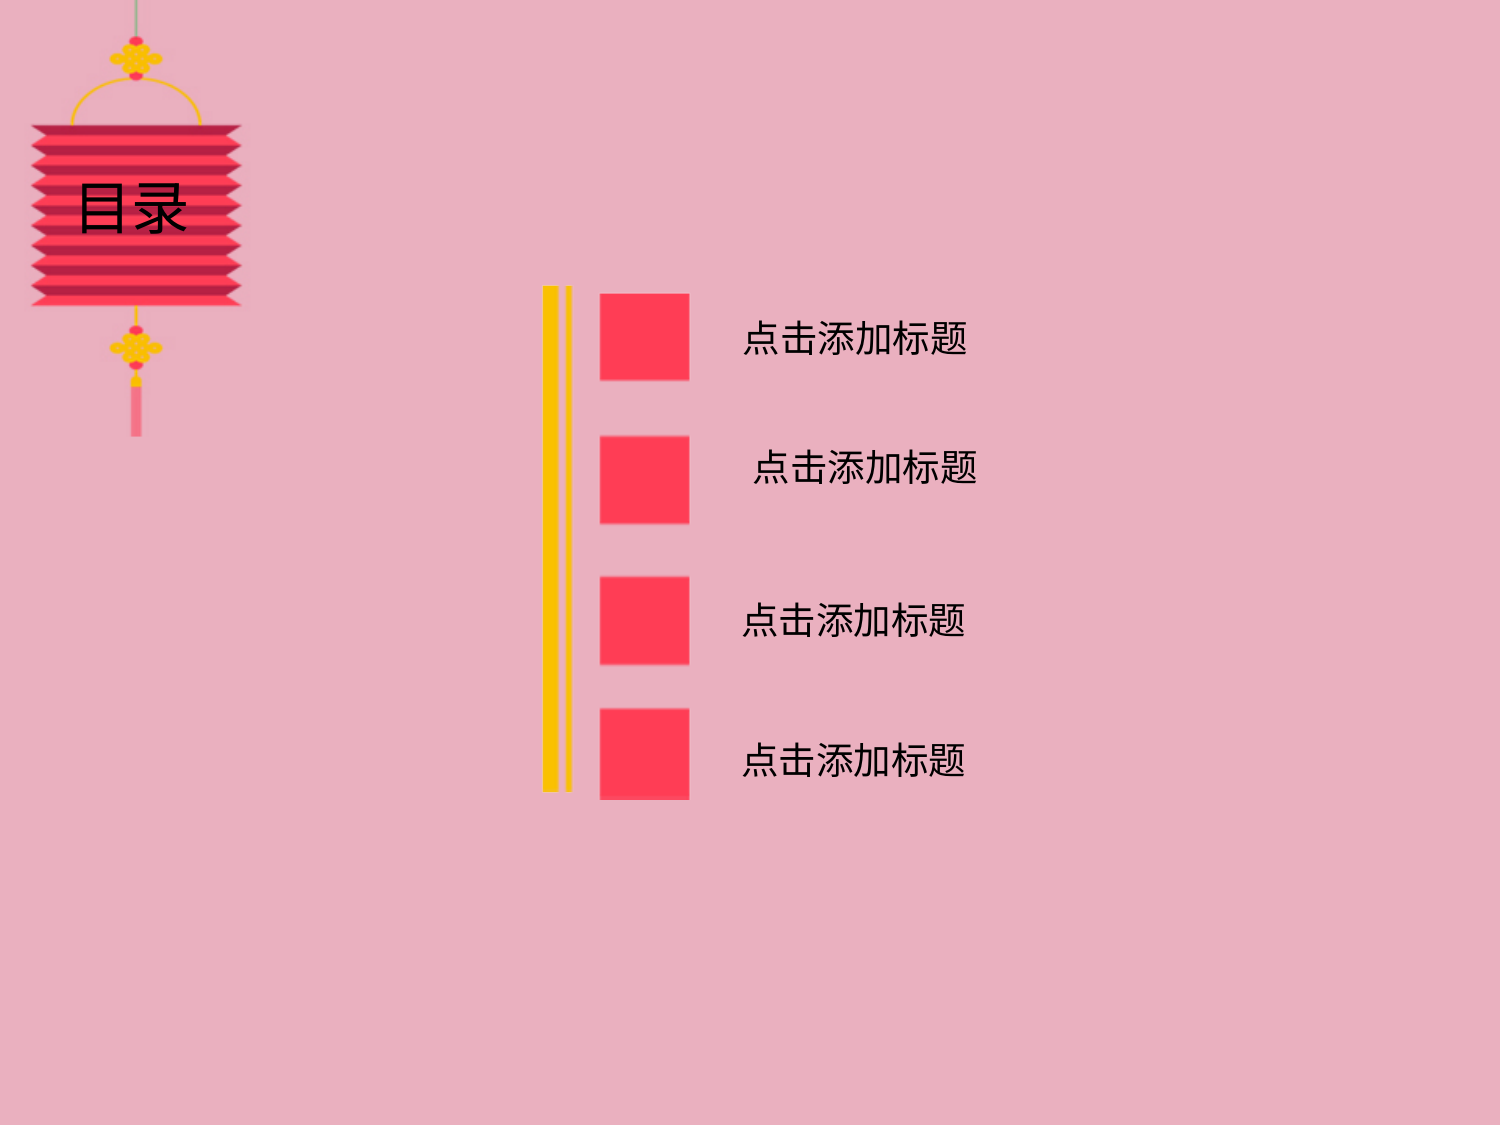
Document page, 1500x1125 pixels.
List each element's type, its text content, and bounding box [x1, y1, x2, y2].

text_box 点击添加标题 [726, 729, 1008, 790]
text_box 点击添加标题 [727, 308, 983, 368]
text_box 目录 [58, 164, 211, 249]
picture [0, 0, 1500, 1125]
text_box 点击添加标题 [726, 589, 996, 649]
text_box 点击添加标题 [738, 436, 997, 497]
